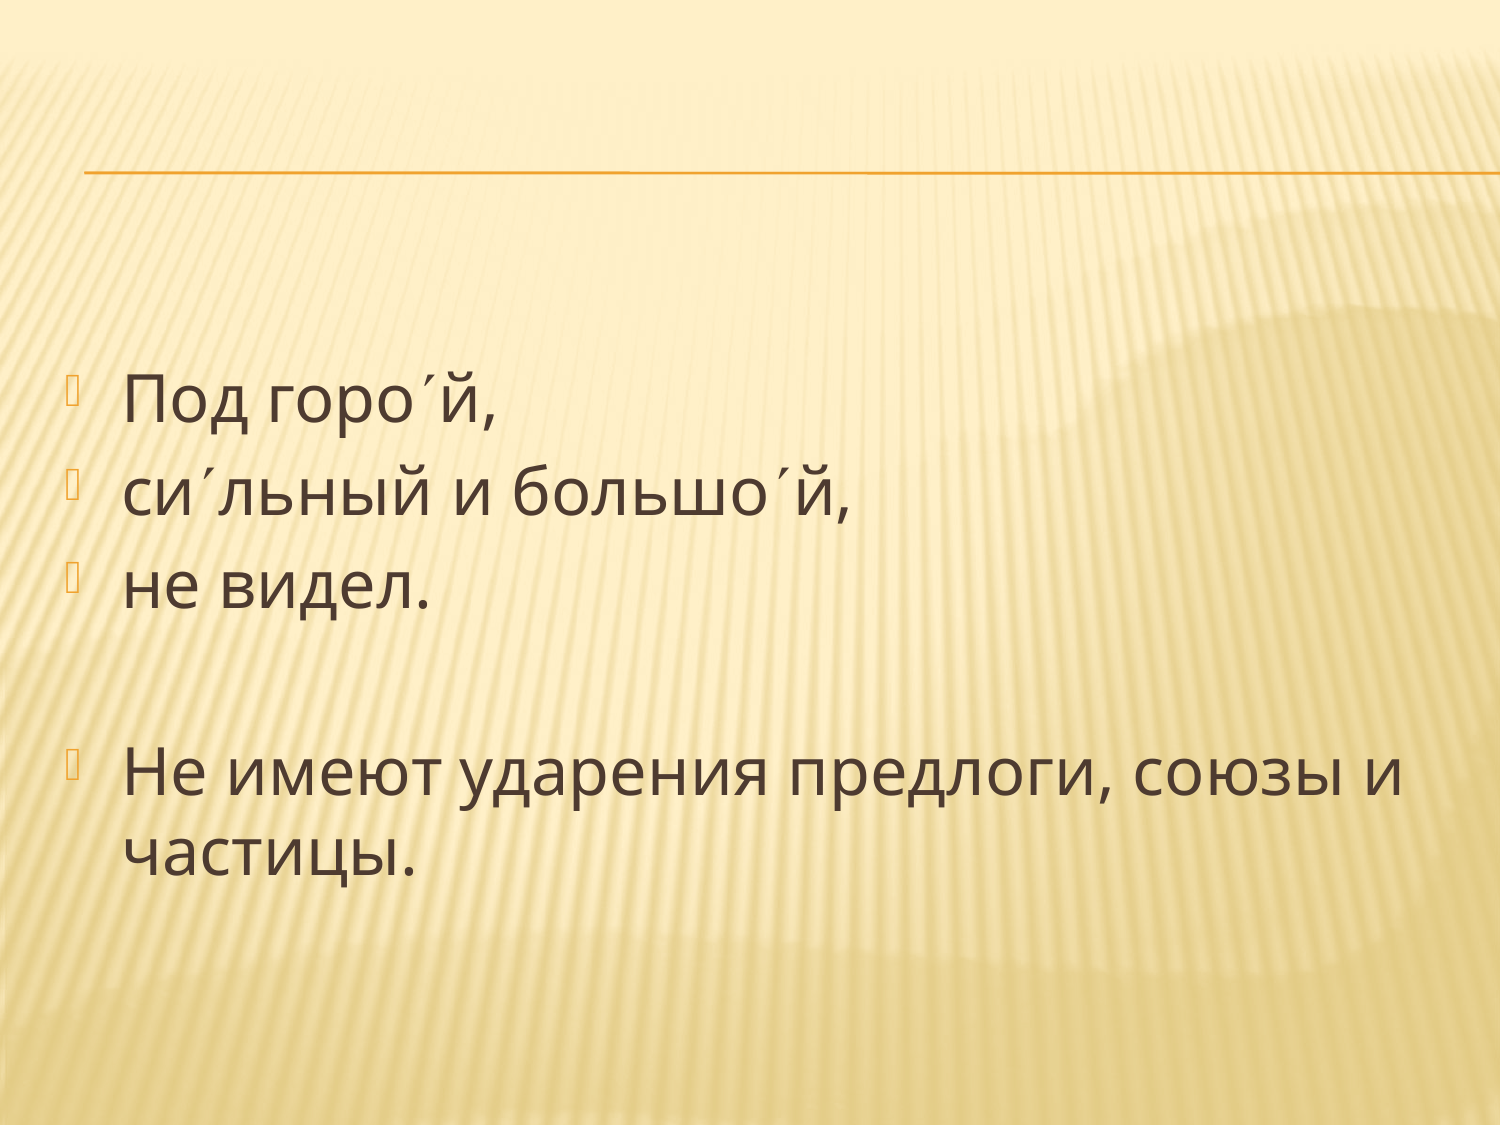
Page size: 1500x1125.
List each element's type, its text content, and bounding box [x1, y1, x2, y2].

list Под горой, сильный и большой, не видел. Не имеют ударения предлоги, союзы и частицы. [50, 254, 1475, 998]
